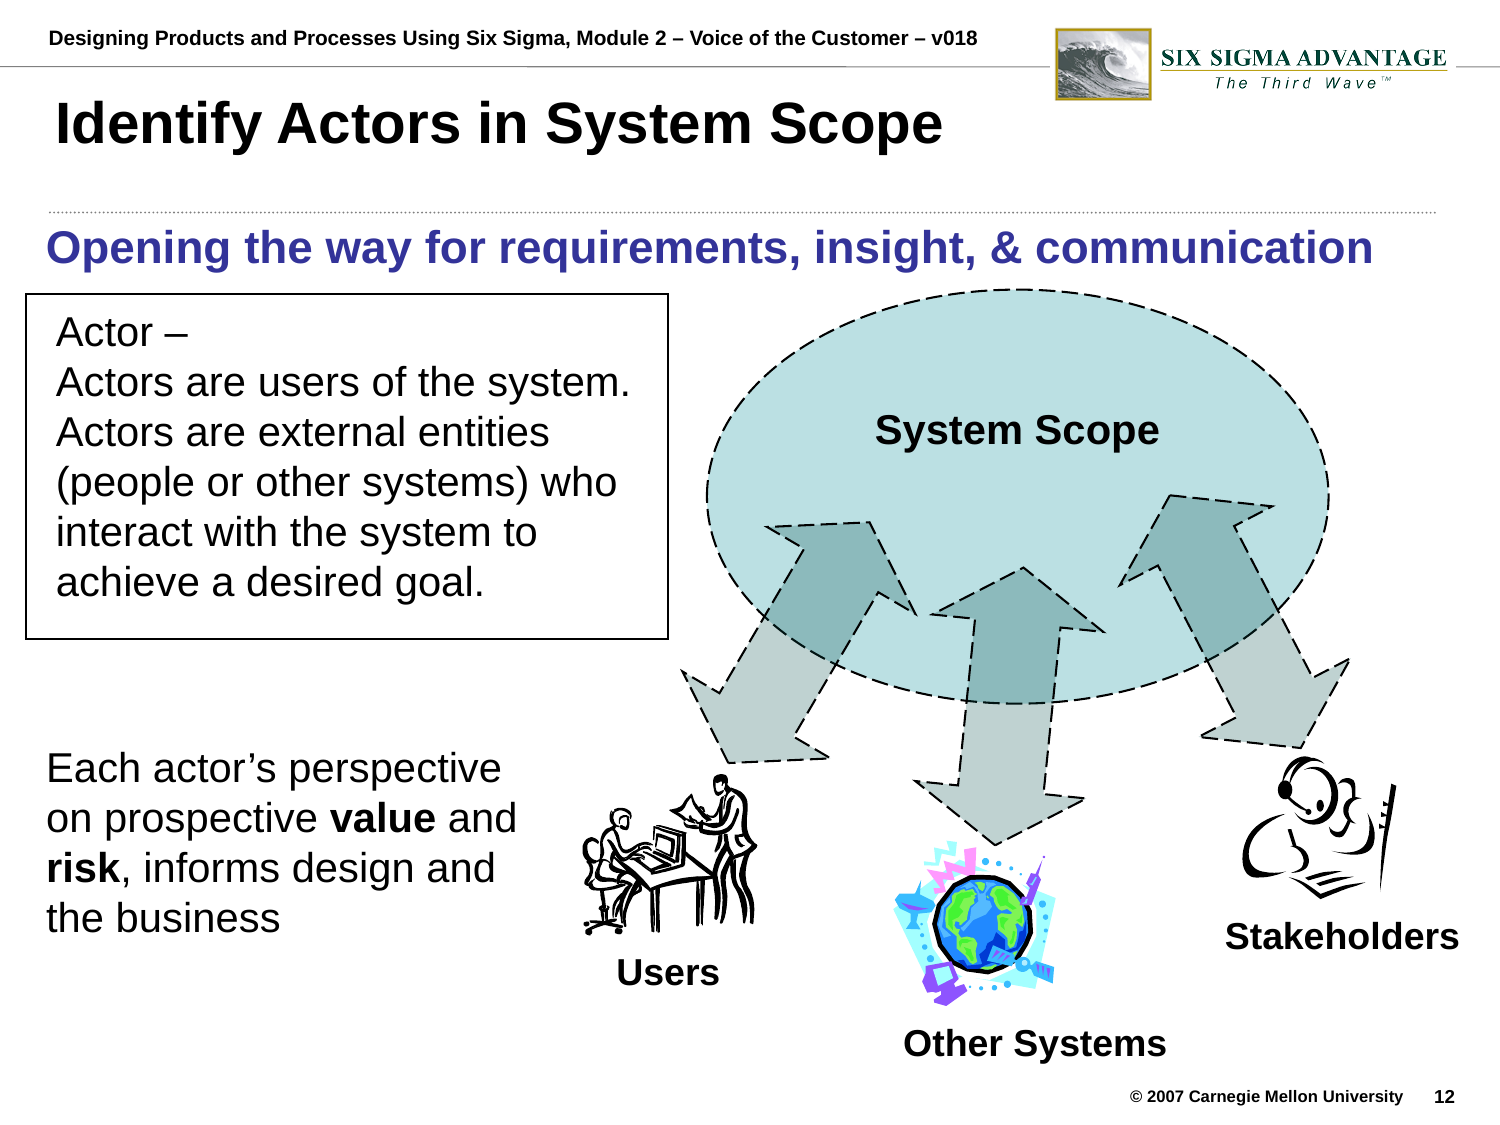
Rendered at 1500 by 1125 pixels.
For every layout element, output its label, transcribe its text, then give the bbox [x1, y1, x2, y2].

text_box Stakeholders [1205, 904, 1479, 965]
title Identify Actors in System Scope [40, 90, 1457, 162]
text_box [582, 773, 758, 936]
picture [1049, 24, 1456, 104]
text_box Other Systems [888, 1011, 1183, 1072]
text_box [915, 567, 1104, 838]
text_box [682, 522, 916, 764]
text_box [706, 289, 1329, 703]
text_box [1119, 495, 1351, 749]
text_box System Scope [853, 395, 1182, 461]
picture [892, 840, 1056, 1007]
text_box Opening the way for requirements, insight, & communication [31, 210, 1500, 281]
text_box Each actor’s perspective on prospective value and risk, informs design and the business [31, 733, 555, 949]
text_box [25, 294, 668, 640]
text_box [1242, 756, 1397, 900]
text_box Users [531, 940, 805, 1001]
